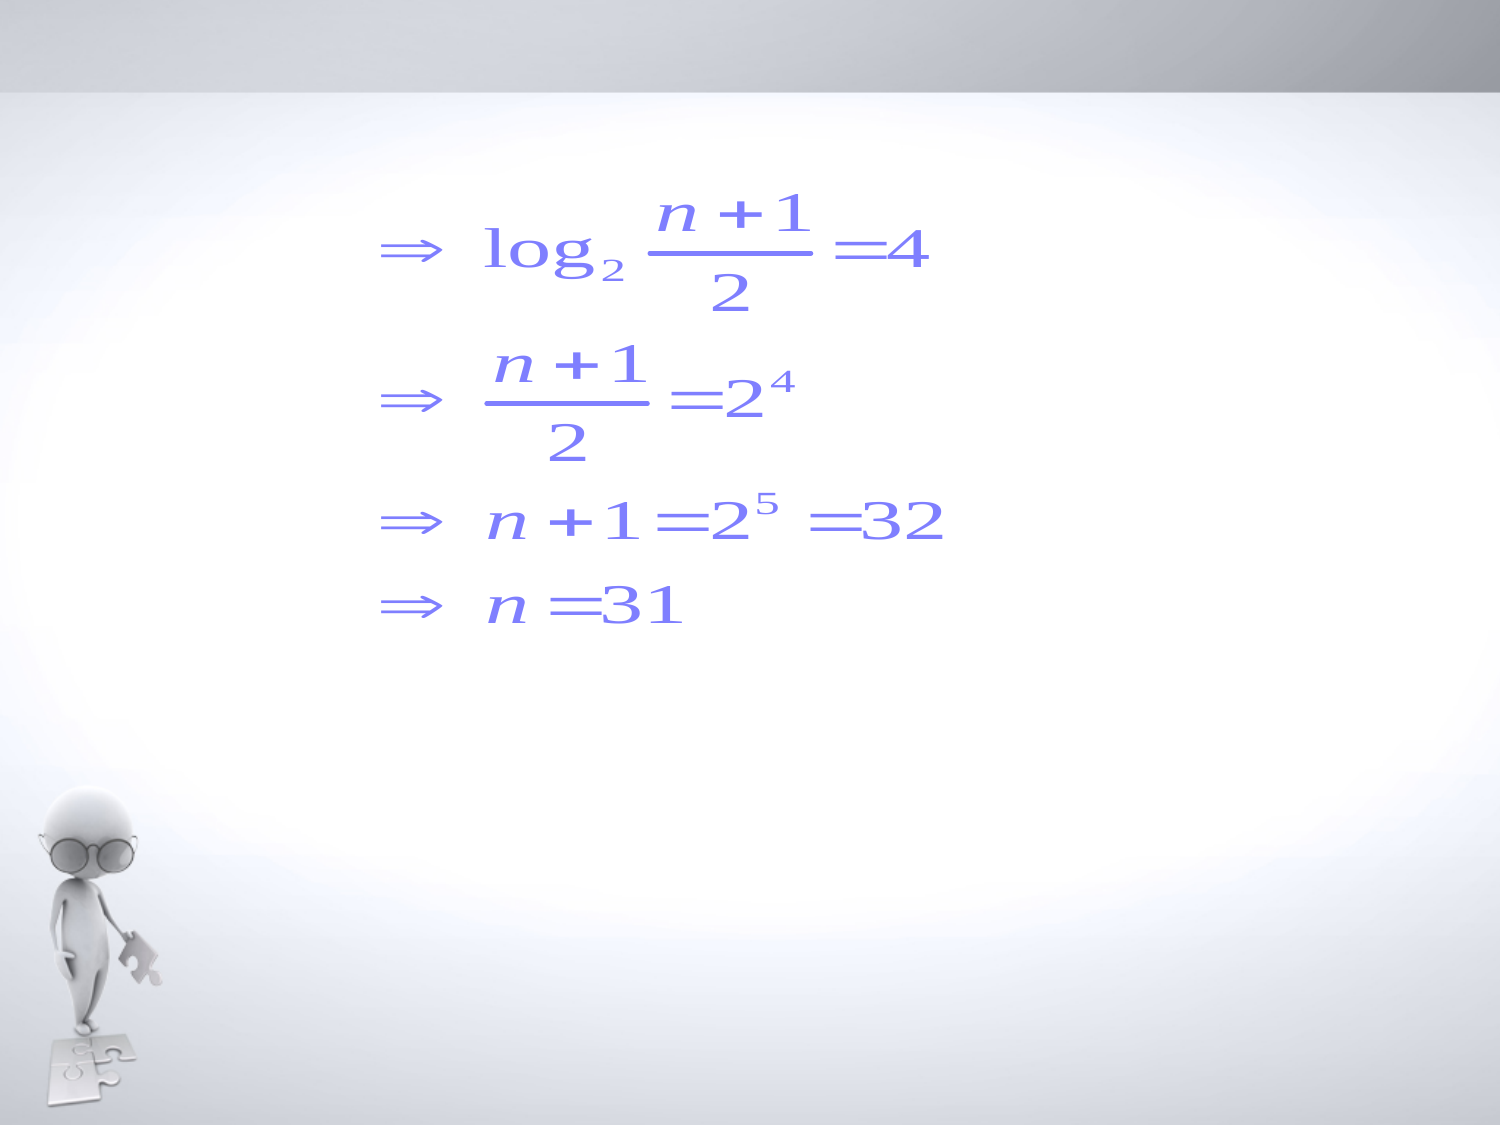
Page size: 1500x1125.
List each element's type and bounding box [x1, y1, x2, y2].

text_box [362, 174, 963, 651]
picture [0, 0, 1500, 1125]
